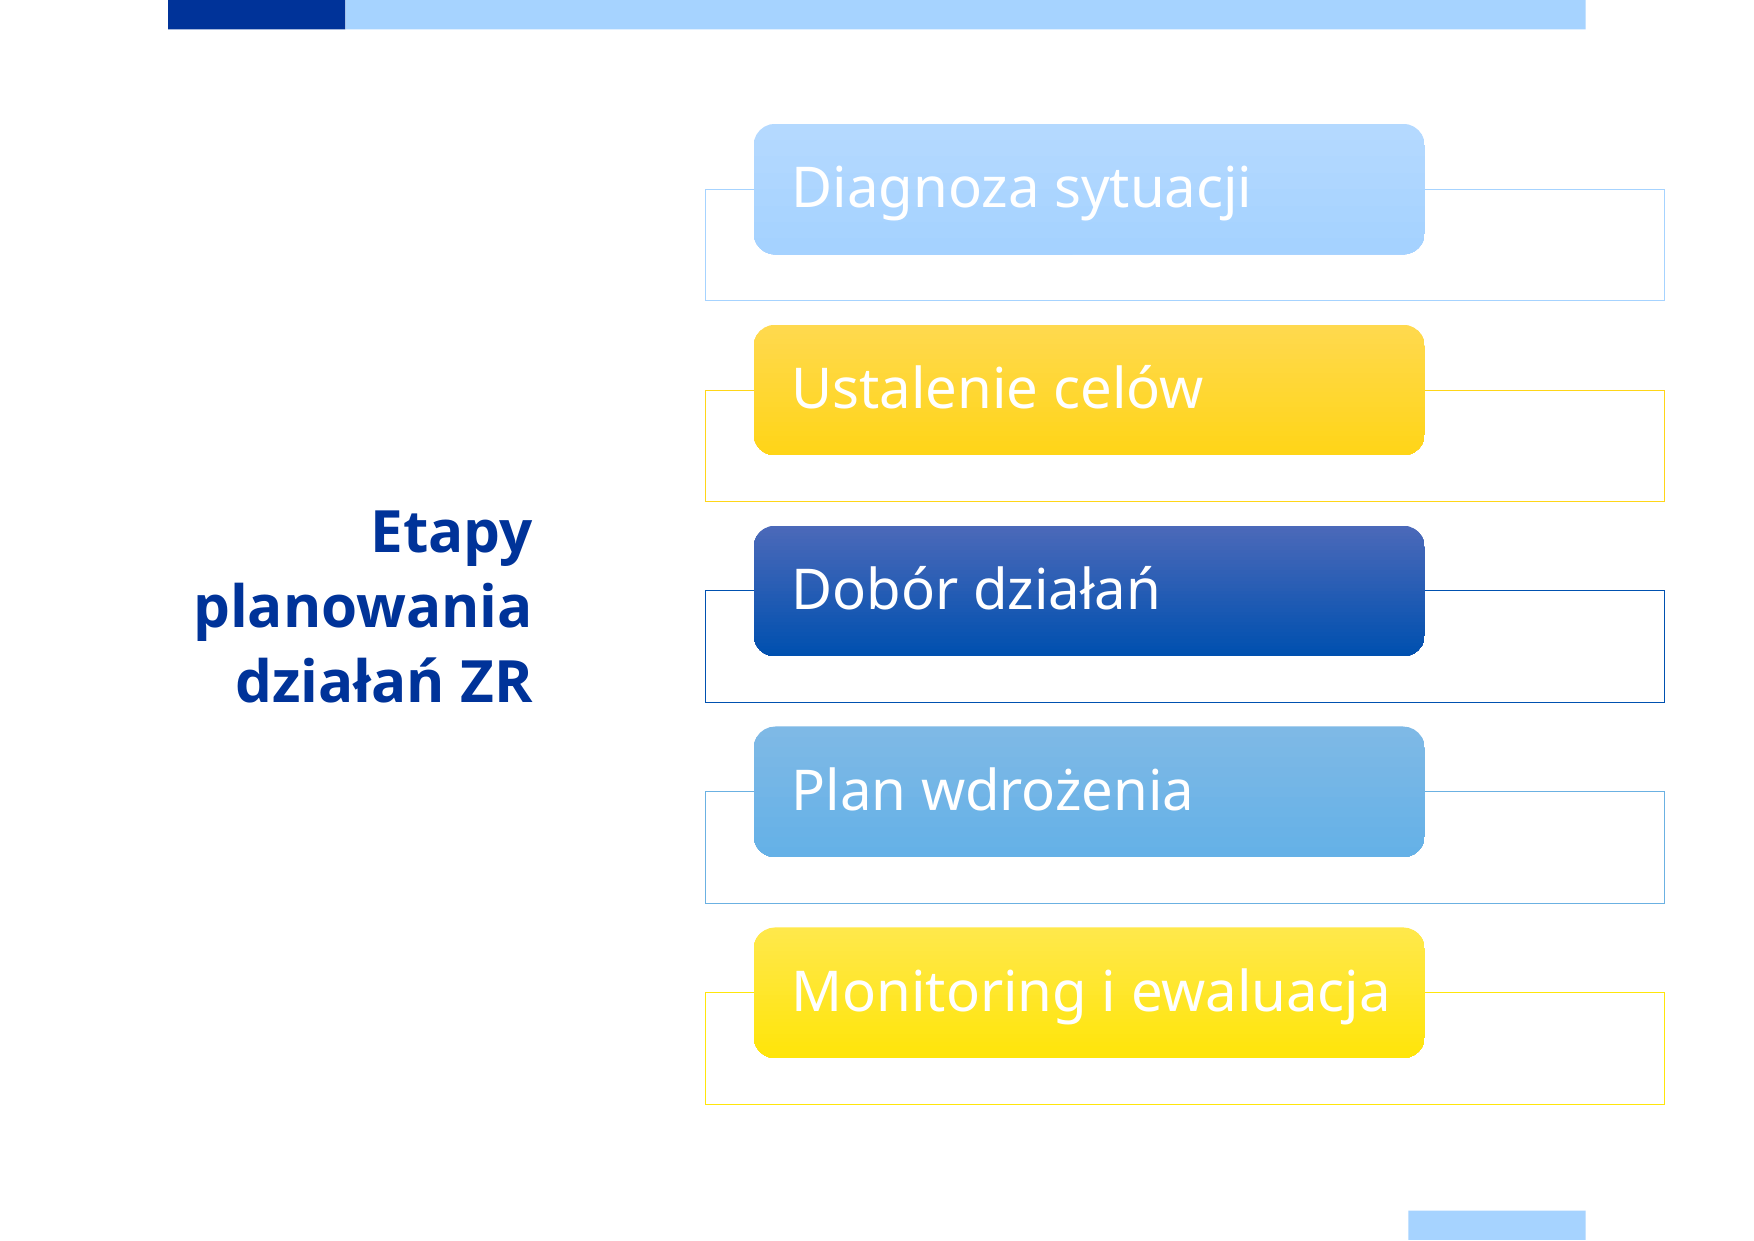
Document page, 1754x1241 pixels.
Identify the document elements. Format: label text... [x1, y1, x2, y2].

title Etapy planowania działań ZR [84, 368, 533, 714]
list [705, 76, 1665, 1152]
